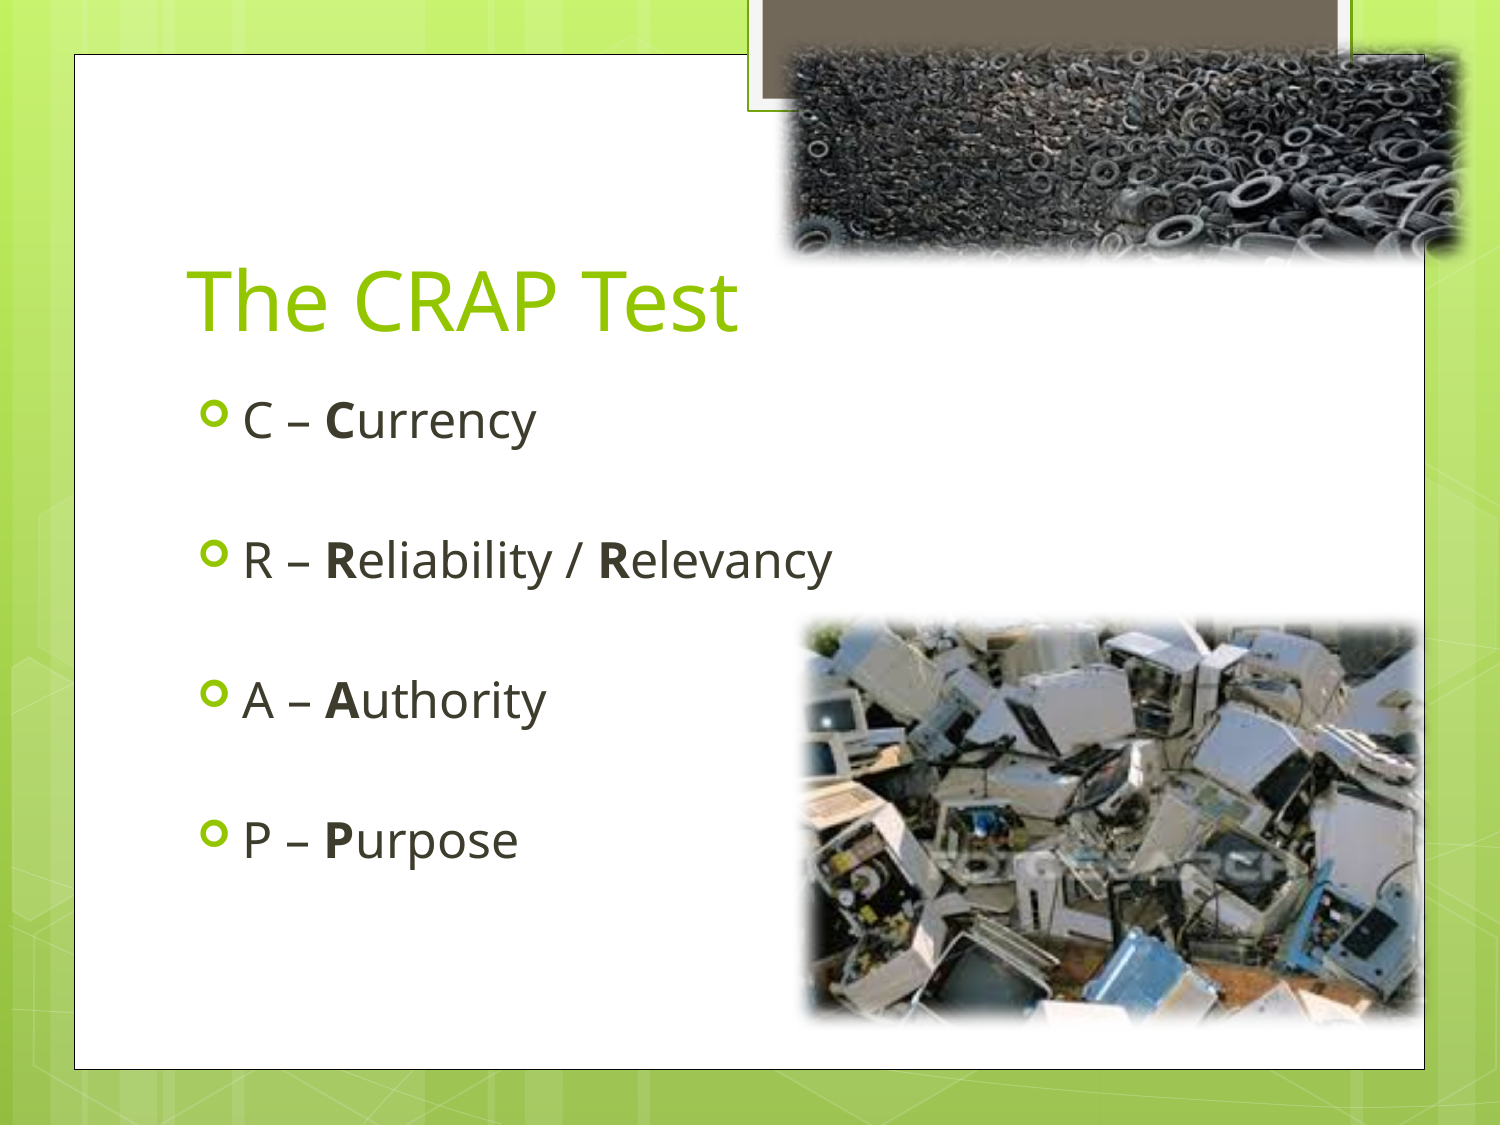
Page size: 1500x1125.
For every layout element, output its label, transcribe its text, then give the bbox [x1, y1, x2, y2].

picture [773, 36, 1475, 269]
picture [792, 610, 1435, 1031]
list C – Currency R – Reliability / Relevancy A – Authority P – Purpose [171, 381, 1283, 957]
title The CRAP Test [171, 168, 1324, 357]
